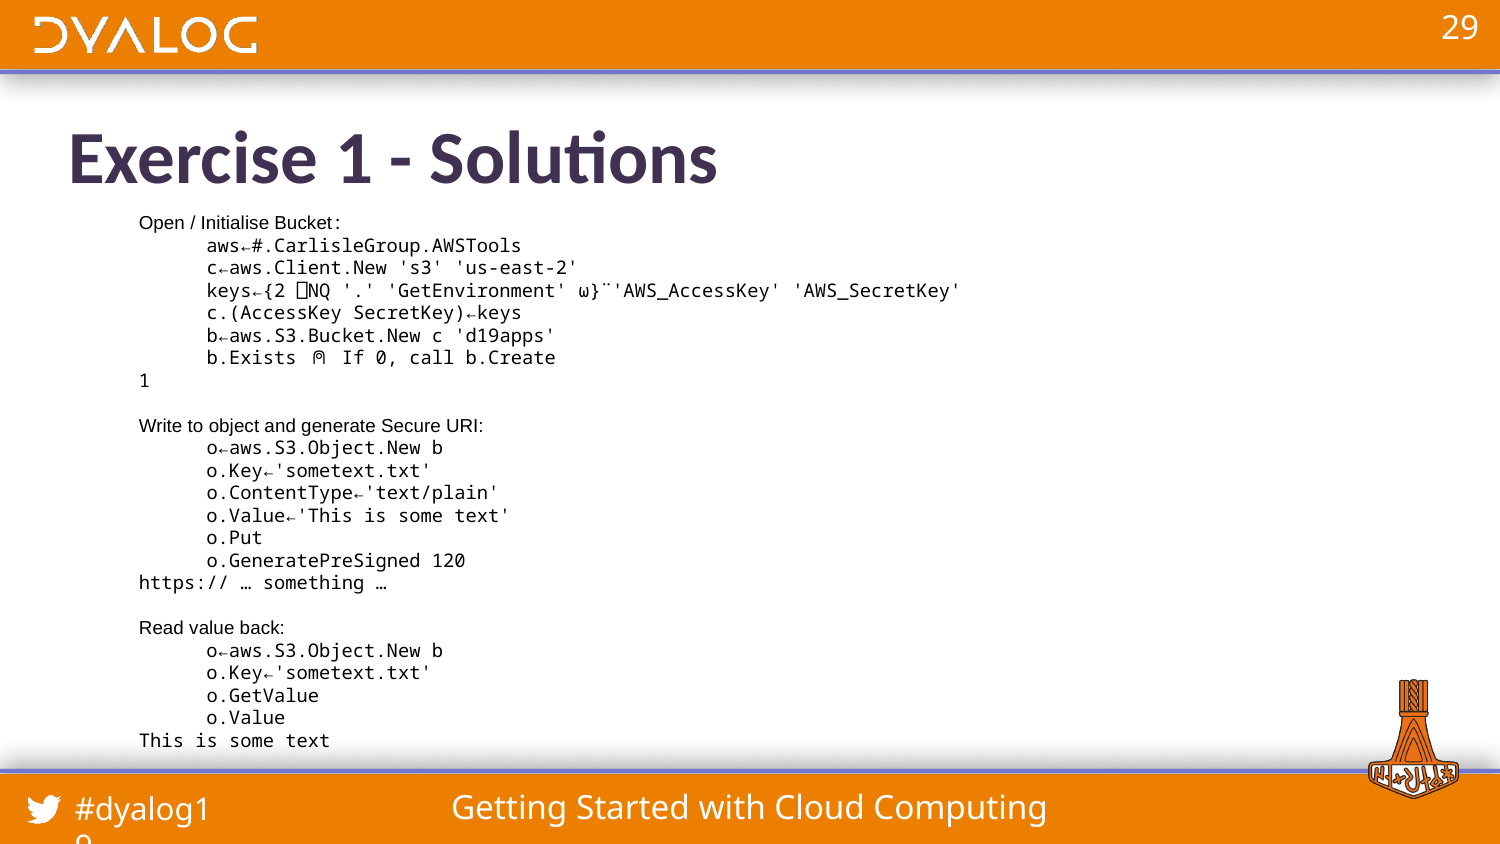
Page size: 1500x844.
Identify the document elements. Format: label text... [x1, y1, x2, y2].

picture [0, 0, 1500, 108]
picture [0, 679, 1500, 844]
list Open / Initialise Bucket: aws←#.CarlisleGroup.AWSTools c←aws.Client.New 's3' 'us-east-2' keys←{2 ⎕NQ '.' 'GetEnvironment' ⍵}¨'AWS_AccessKey' 'AWS_SecretKey' c.(AccessKey SecretKey)←keys b←aws.S3.Bucket.New c 'd19apps' b.Exists ⍝ If 0, call b.Create 1 Write to object and generate Secure URI: o←aws.S3.Object.New b o.Key←'sometext.txt' o.ContentType←'text/plain' o.Value←'This is some text' o.Put o.GeneratePreSigned 120 https:// … something … Read value back: o←aws.S3.Object.New b o.Key←'sometext.txt' o.GetValue o.Value This is some text [123, 203, 980, 759]
title Exercise 1 - Solutions [53, 104, 1444, 202]
